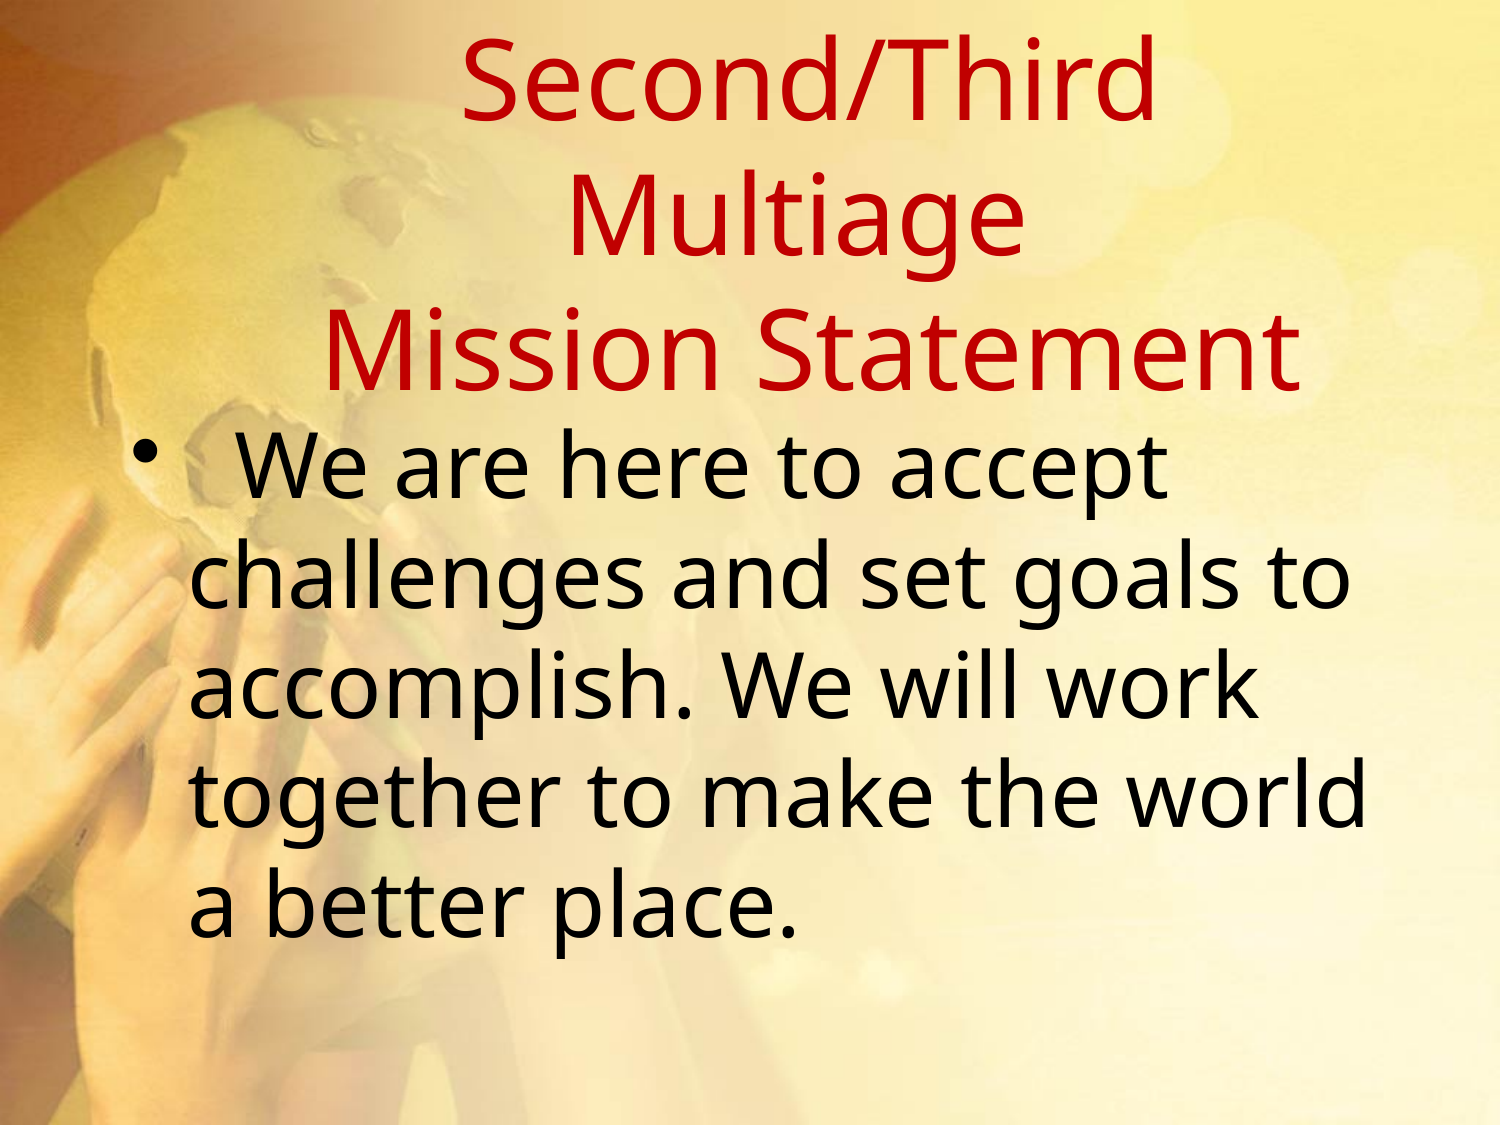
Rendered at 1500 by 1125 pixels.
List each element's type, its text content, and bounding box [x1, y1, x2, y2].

title Second/Third Multiage Mission Statement [248, 116, 1374, 305]
list We are here to accept challenges and set goals to accomplish. We will work together to make the world a better place. [115, 398, 1438, 1047]
picture [0, 0, 1500, 1125]
